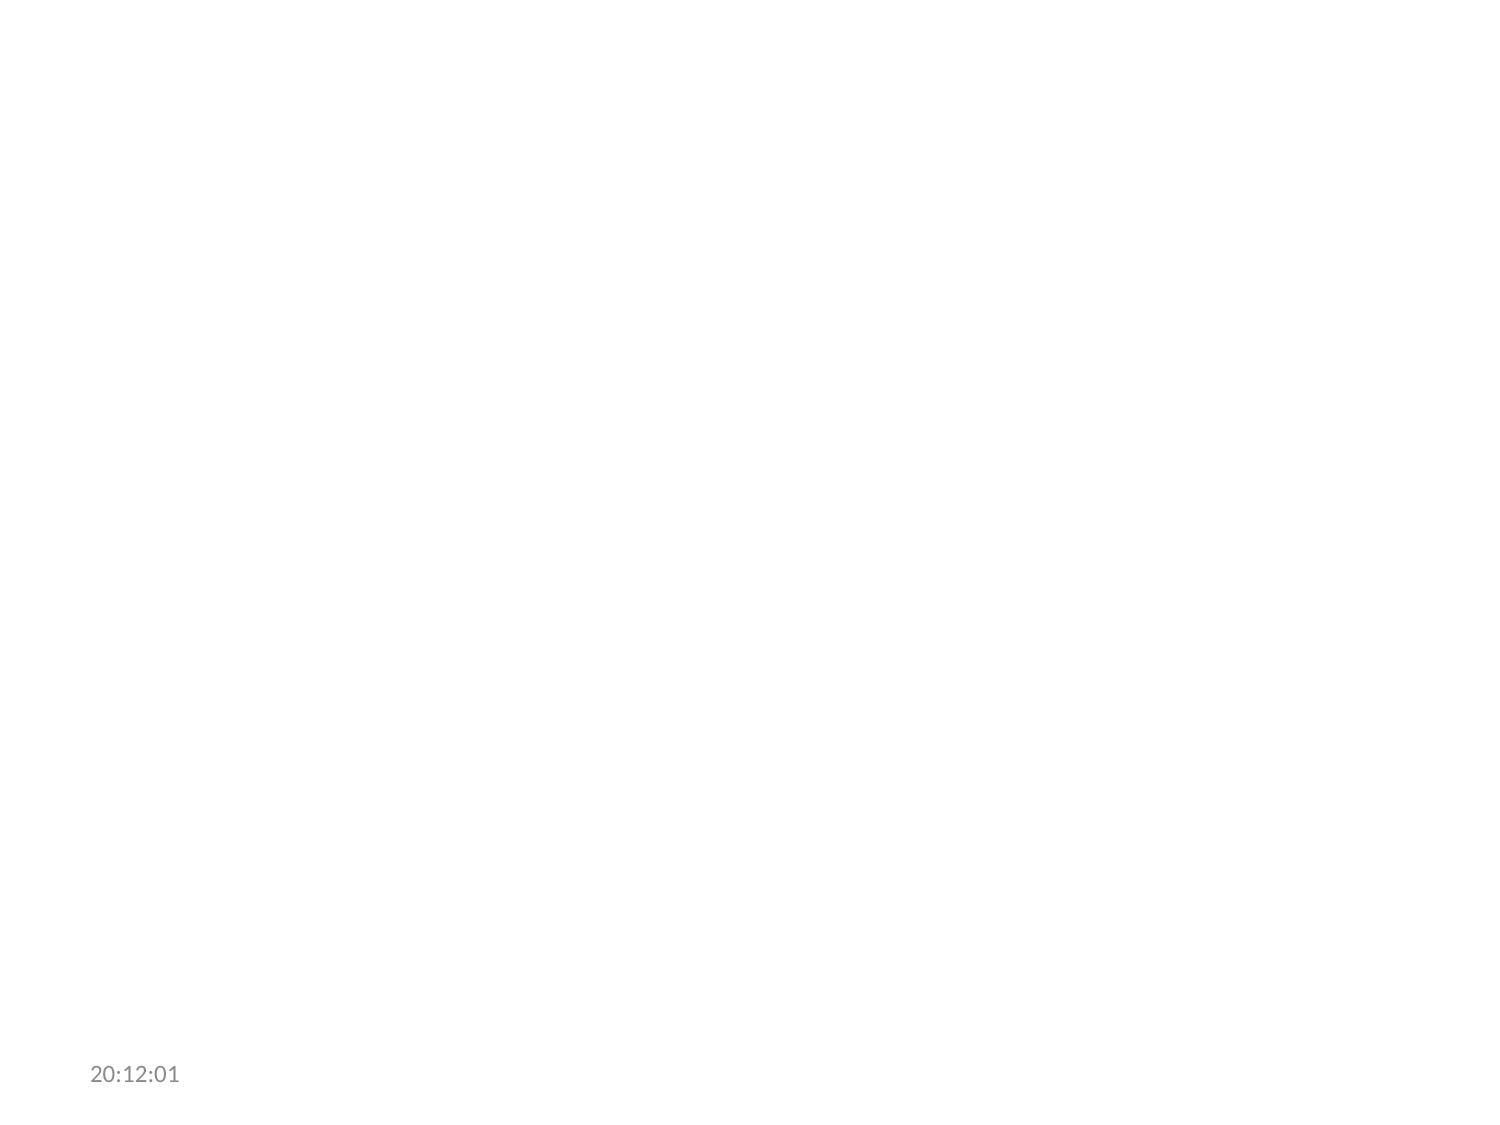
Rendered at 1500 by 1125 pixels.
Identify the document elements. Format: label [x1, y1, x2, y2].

slide_number [75, 1042, 425, 1103]
